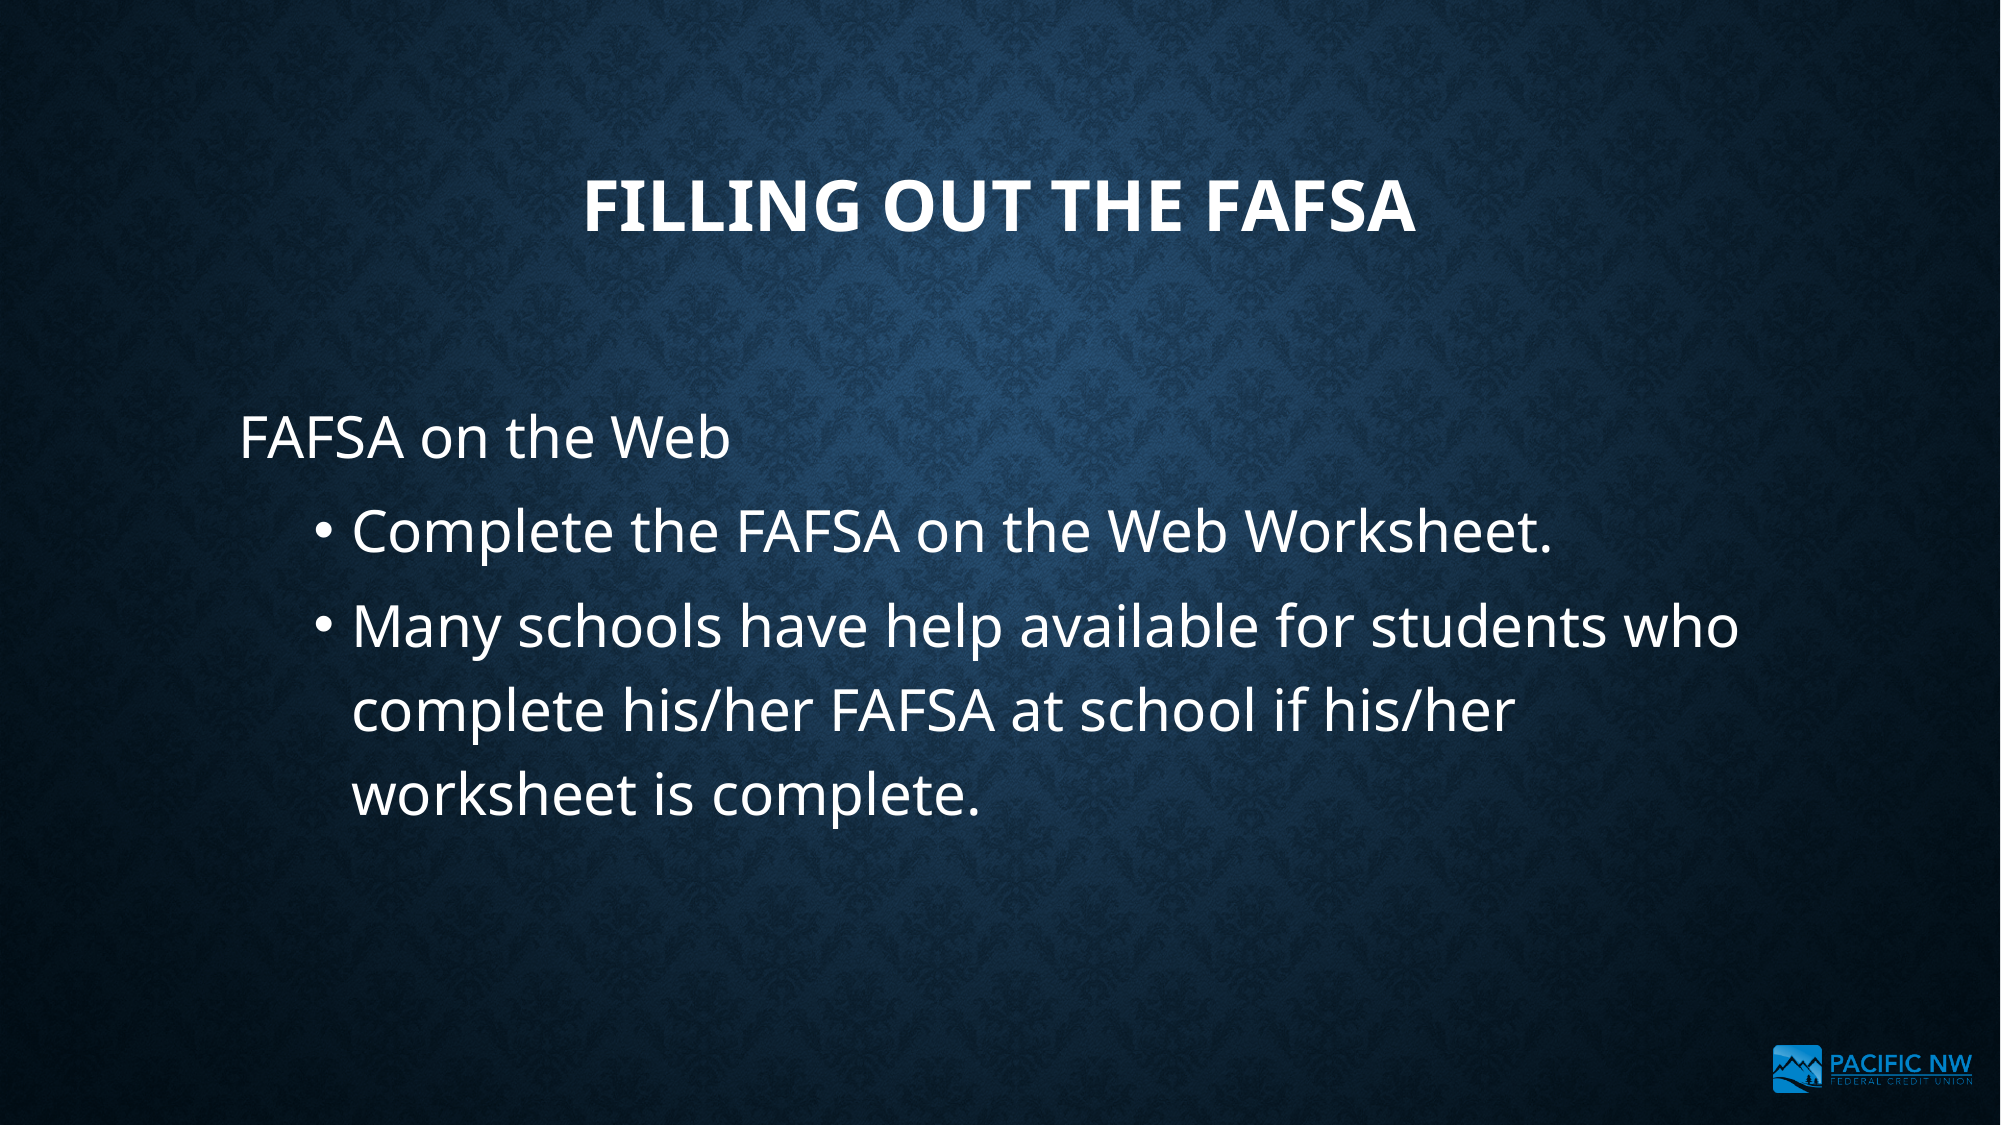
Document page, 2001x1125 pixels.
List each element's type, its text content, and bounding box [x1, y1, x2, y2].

title Filling out the FAFSA [149, 99, 1849, 318]
picture [1775, 1066, 1785, 1072]
picture [1773, 1045, 1817, 1068]
list FAFSA on the Web Complete the FAFSA on the Web Worksheet. Many schools have help available for students who complete his/her FAFSA at school if his/her worksheet is complete. [223, 378, 1775, 985]
picture [1779, 1045, 1973, 1094]
